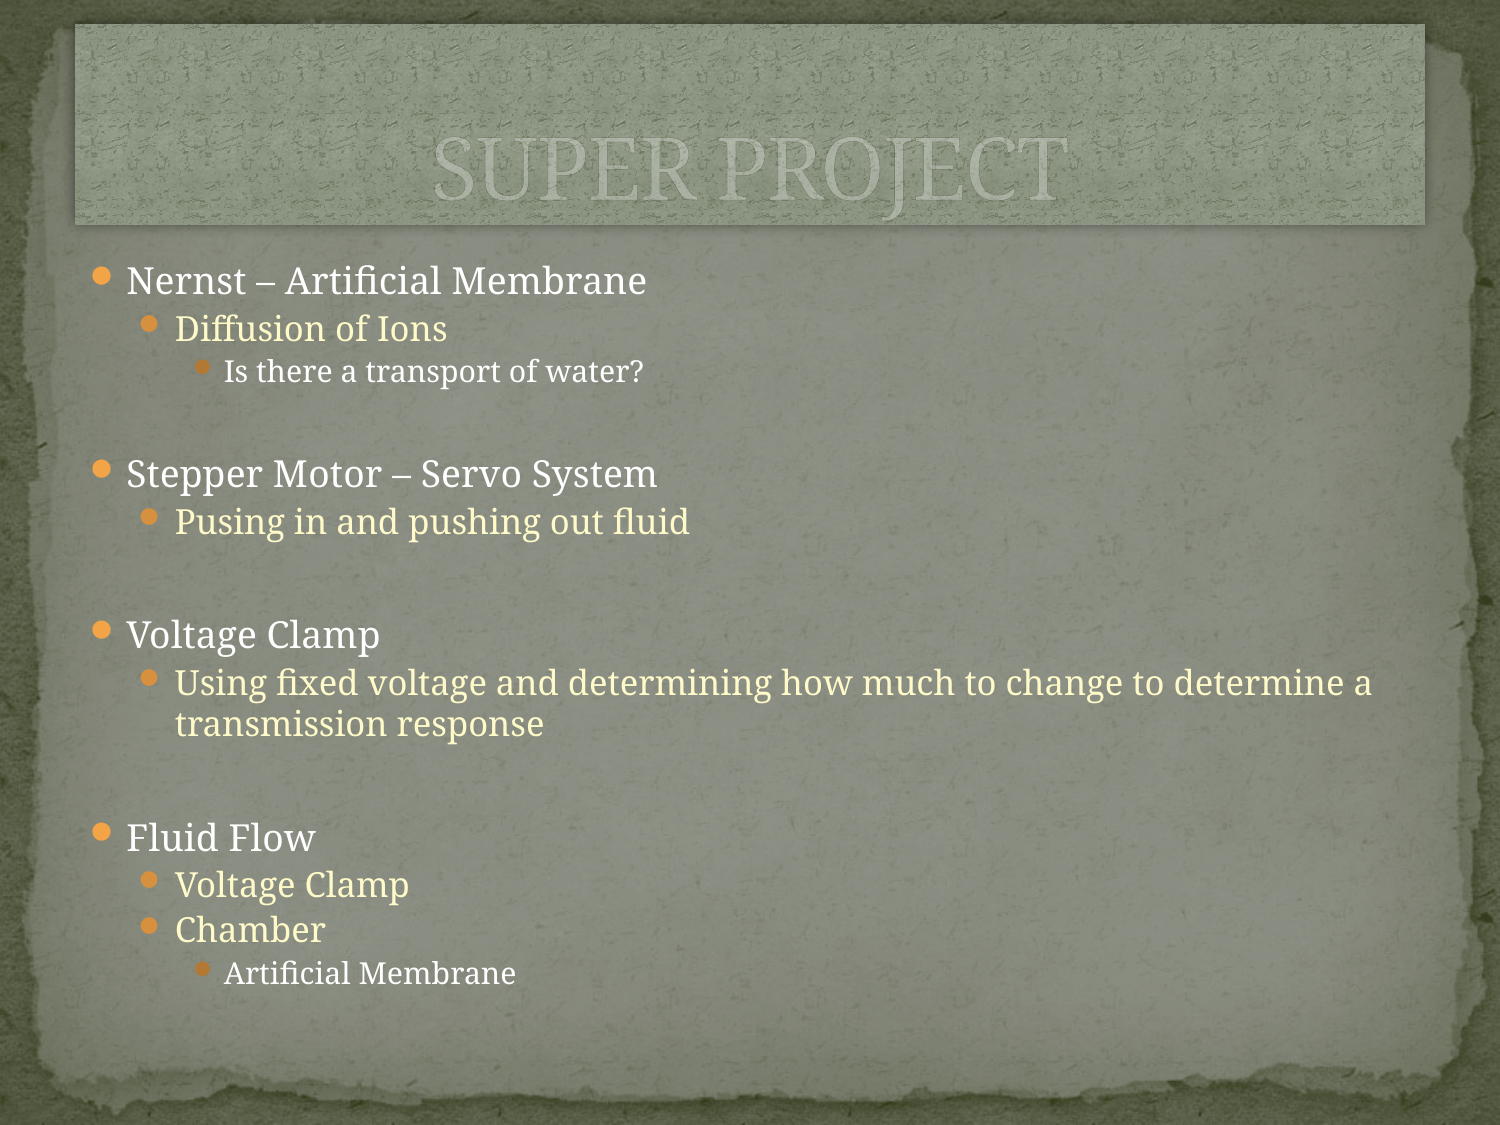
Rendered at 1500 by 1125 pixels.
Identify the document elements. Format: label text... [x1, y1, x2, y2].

title SUPER PROJECT [74, 24, 1425, 225]
list Nernst – Artificial Membrane Diffusion of Ions Is there a transport of water? Stepper Motor – Servo System Pusing in and pushing out fluid Voltage Clamp Using fixed voltage and determining how much to change to determine a transmission response Fluid Flow Voltage Clamp Chamber Artificial Membrane [75, 249, 1425, 1000]
